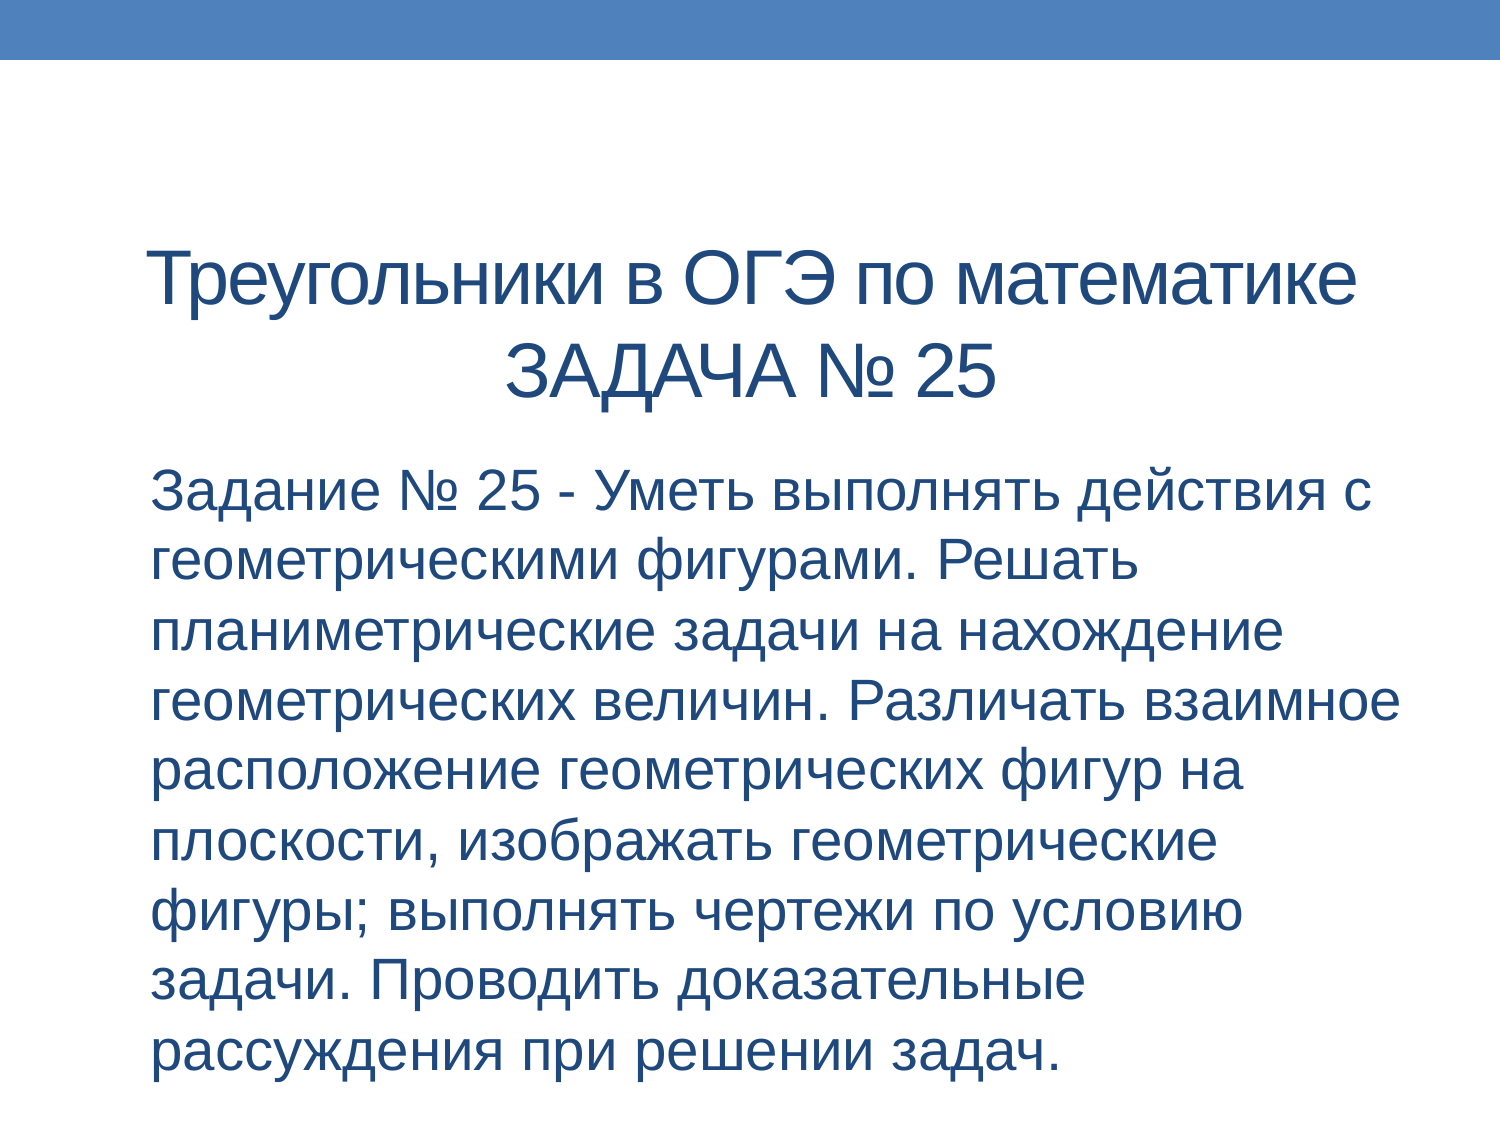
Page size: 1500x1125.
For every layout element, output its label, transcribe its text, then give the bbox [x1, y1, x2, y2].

title Треугольники в ОГЭ по математике ЗАДАЧА № 25 [76, 219, 1427, 421]
text_box Задание № 25 - Уметь выполнять действия с геометрическими фигурами. Решать планиметрические задачи на нахождение геометрических величин. Различать взаимное расположение геометрических фигур на плоскости, изображать геометрические фигуры; выполнять чертежи по условию задачи. Проводить доказательные рассуждения при решении задач. [135, 444, 1435, 1089]
